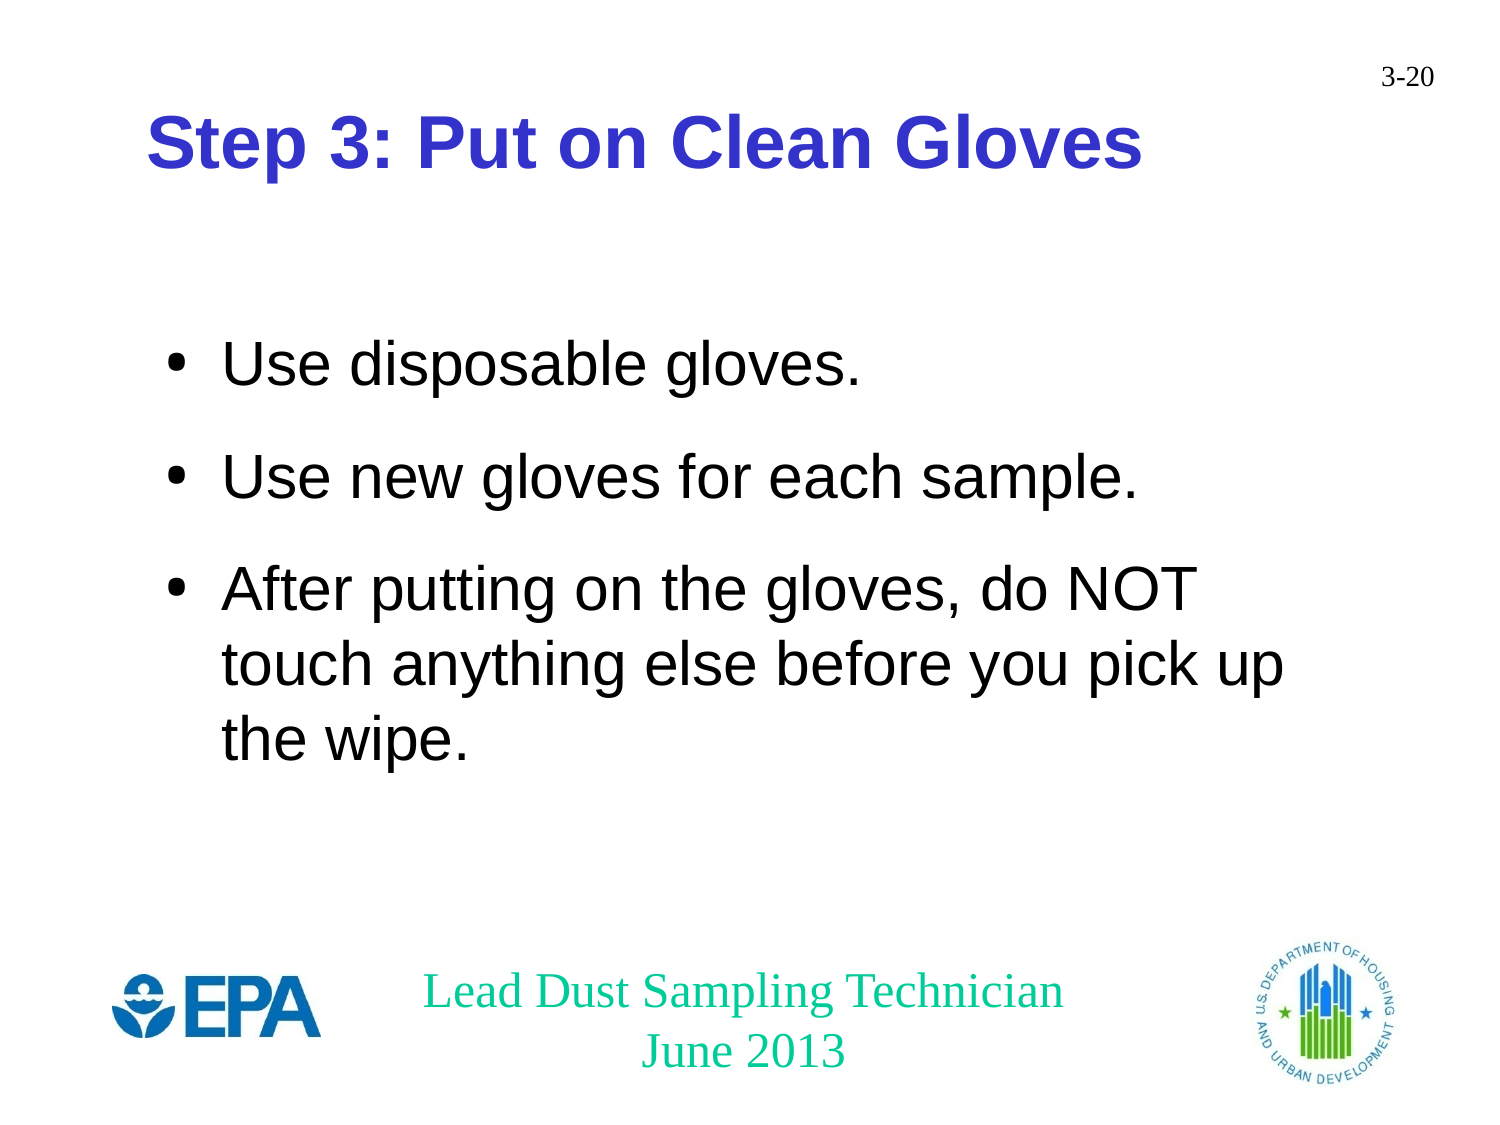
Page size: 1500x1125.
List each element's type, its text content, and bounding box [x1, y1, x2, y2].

text_box Step 3: Put on Clean Gloves [131, 45, 1282, 233]
picture [1250, 937, 1400, 1088]
text_box Use disposable gloves. Use new gloves for each sample. After putting on the gloves, do NOT touch anything else before you pick up the wipe. [150, 315, 1344, 830]
picture [112, 974, 321, 1038]
